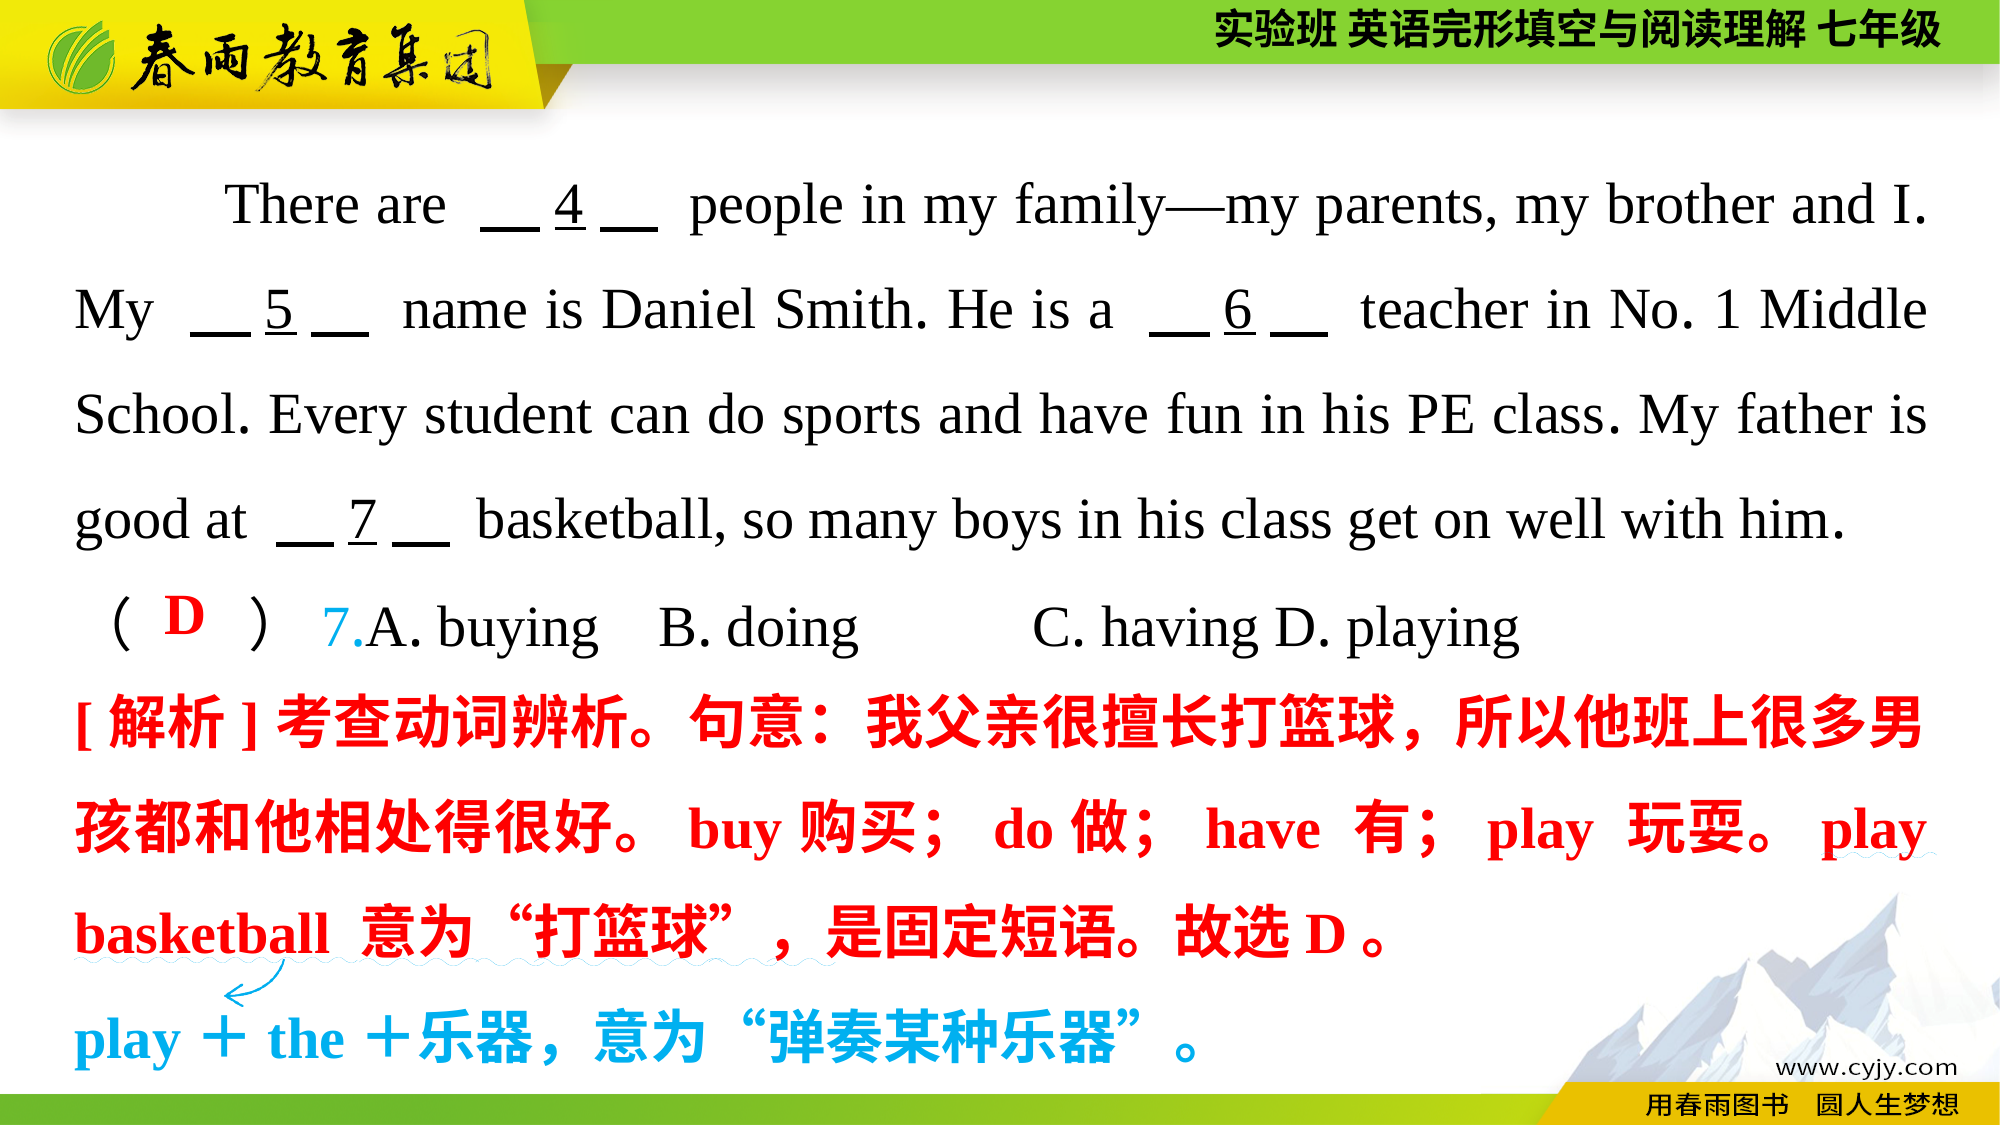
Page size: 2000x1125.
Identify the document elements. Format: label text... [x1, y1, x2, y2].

picture [0, 0, 2000, 1125]
text_box （ ）7.A. buying B. doing C. having D. playing [59, 545, 1944, 642]
text_box D [149, 568, 222, 654]
text_box [解析]考查动词辨析。句意：我父亲很擅长打篮球，所以他班上很多男孩都和他相处得很好。buy购买；do做；have 有；play 玩耍。play basketball 意为“打篮球”，是固定短语。故选D。 play＋the＋乐器，意为“弹奏某种乐器”。 [59, 642, 1944, 1078]
list There are 4 people in my family—my parents, my brother and I. My 5 name is Daniel Smith. He is a 6 teacher in No. 1 Middle School. Every student can do sports and have fun in his PE class. My father is good at 7 basketball, so many boys in his class get on well with him. [59, 122, 1944, 545]
